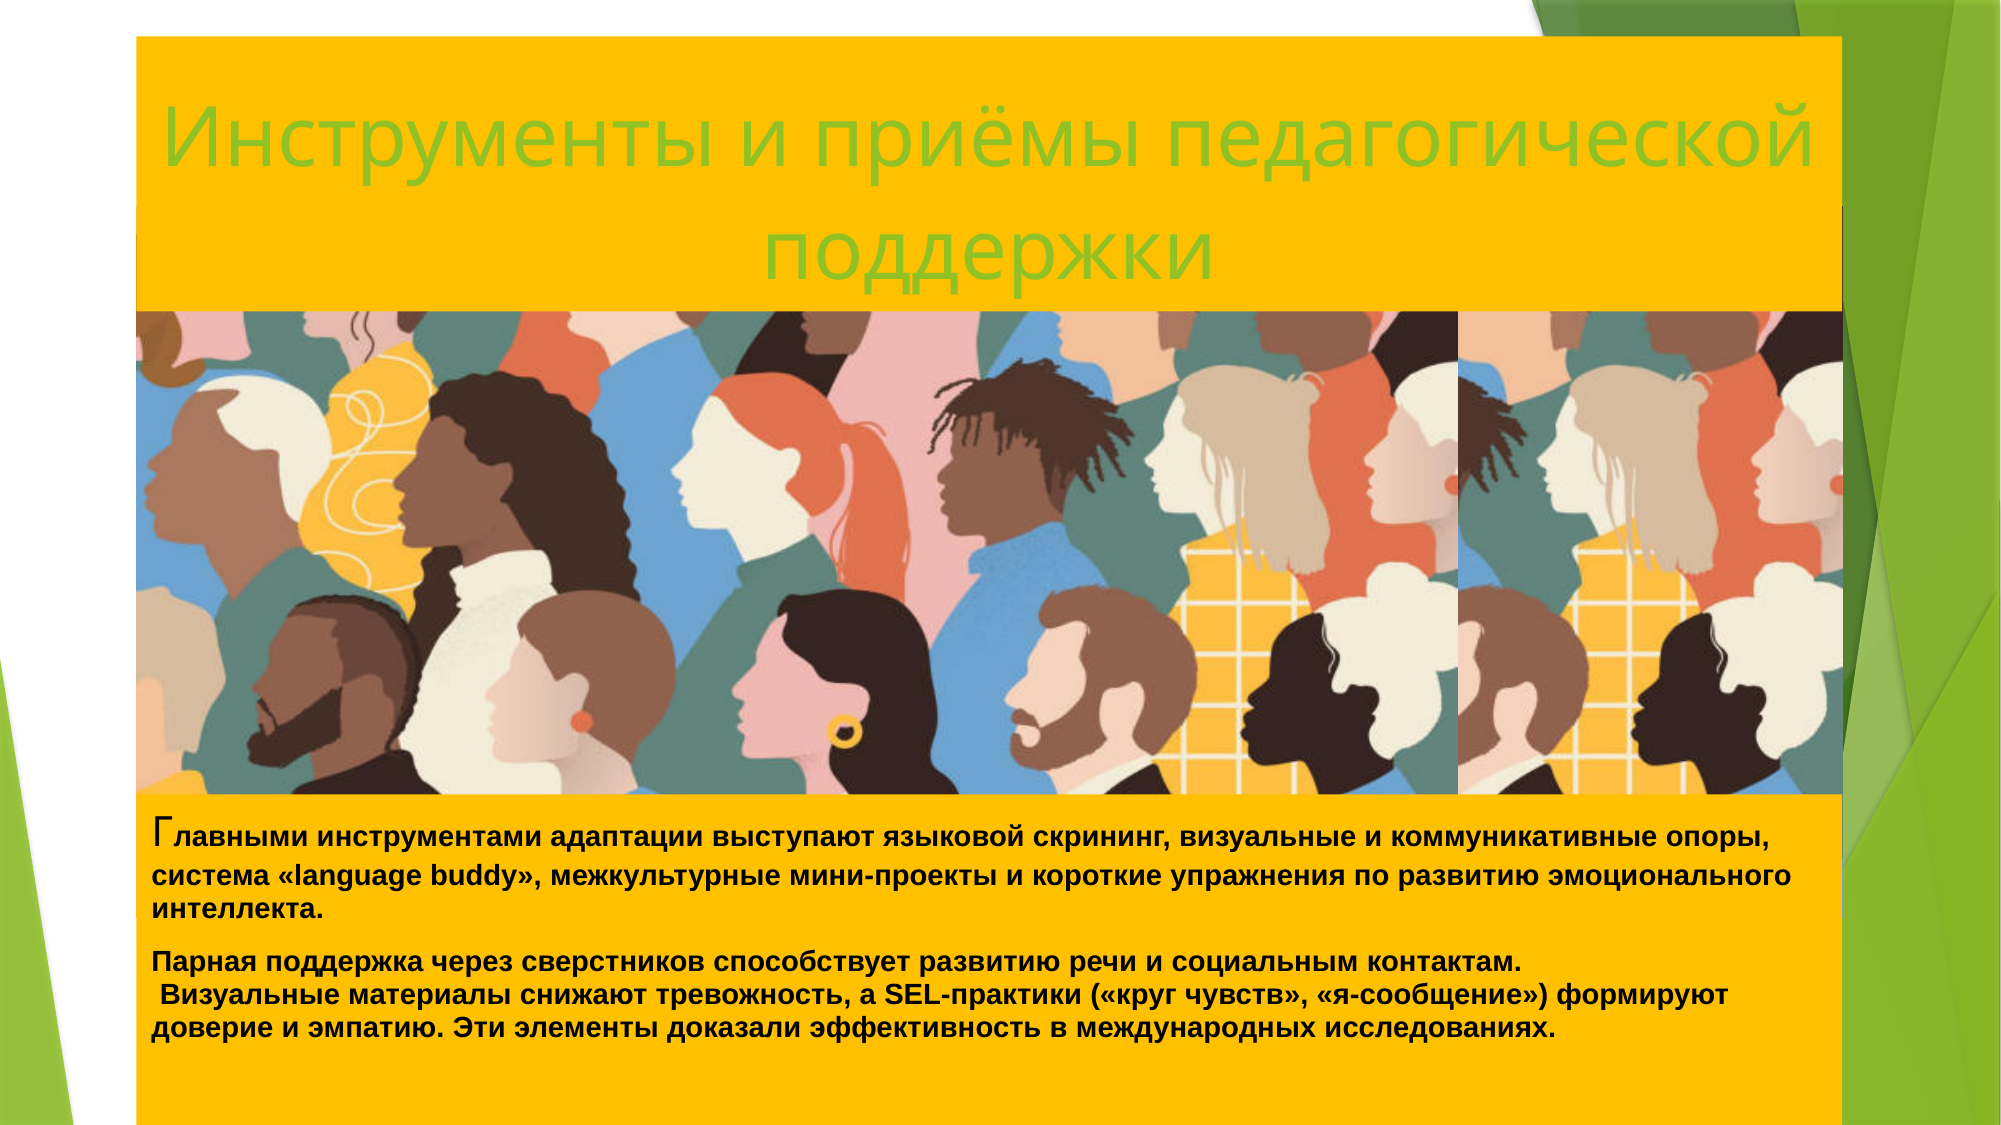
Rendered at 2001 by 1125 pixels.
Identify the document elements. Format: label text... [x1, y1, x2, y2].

picture [135, 206, 1843, 919]
list Главными инструментами адаптации выступают языковой скрининг, визуальные и коммуникативные опоры, система «language buddy», межкультурные мини-проекты и короткие упражнения по развитию эмоционального интеллекта. Парная поддержка через сверстников способствует развитию речи и социальным контактам. Визуальные материалы снижают тревожность, а SEL-практики («круг чувств», «я-сообщение») формируют доверие и эмпатию. Эти элементы доказали эффективность в международных исследованиях. [136, 919, 1843, 1125]
title Инструменты и приёмы педагогической поддержки [136, 36, 1843, 206]
